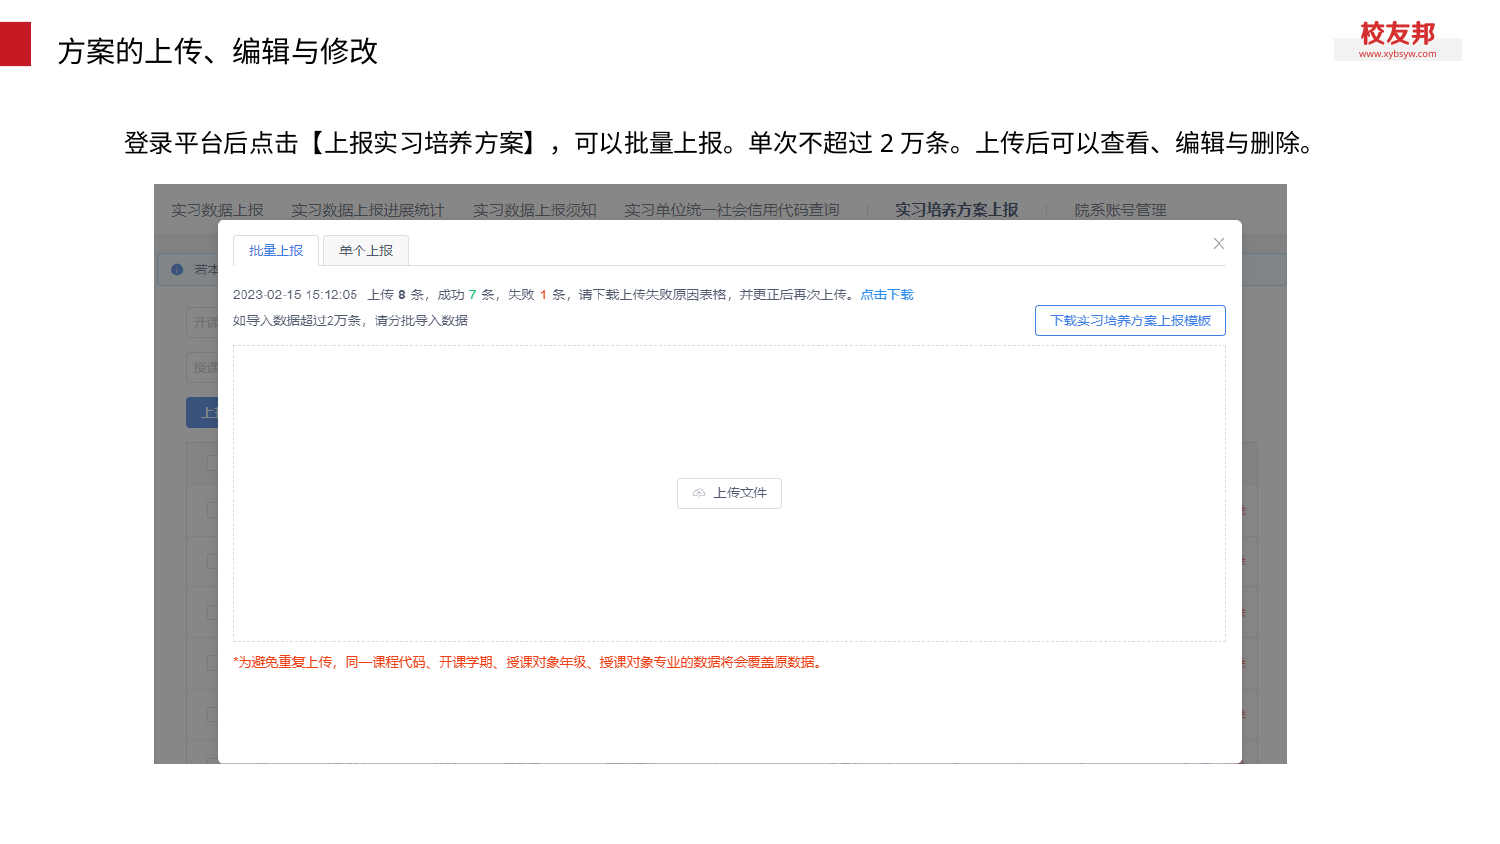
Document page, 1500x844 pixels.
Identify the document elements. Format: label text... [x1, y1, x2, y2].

picture [1361, 21, 1435, 45]
text_box 登录平台后点击【上报实习培养方案】，可以批量上报。单次不超过2万条。上传后可以查看、编辑与删除。 [109, 105, 1333, 166]
picture [154, 184, 1287, 764]
title 方案的上传、编辑与修改 [42, 11, 939, 77]
